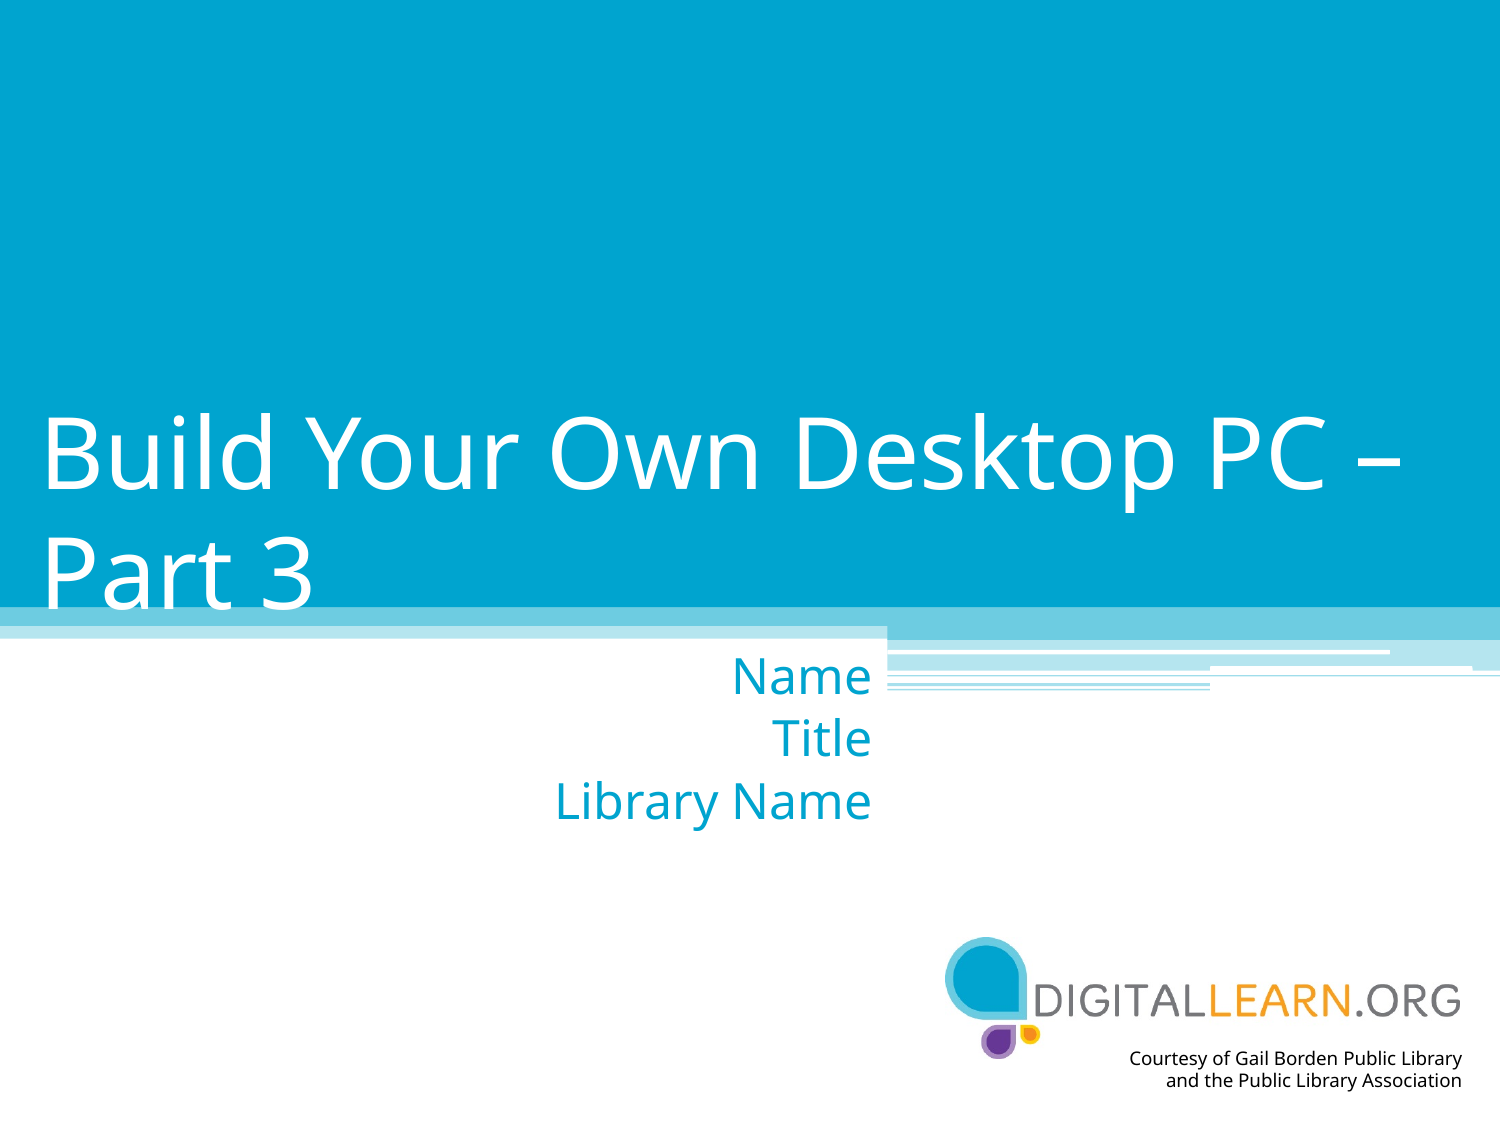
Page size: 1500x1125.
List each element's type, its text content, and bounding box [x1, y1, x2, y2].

subtitle Name Title Library Name [0, 636, 888, 937]
picture [945, 937, 1460, 1059]
title Build Your Own Desktop PC – Part 3 [24, 287, 1441, 637]
text_box Courtesy of Gail Borden Public Library and the Public Library Association [726, 1038, 1477, 1099]
